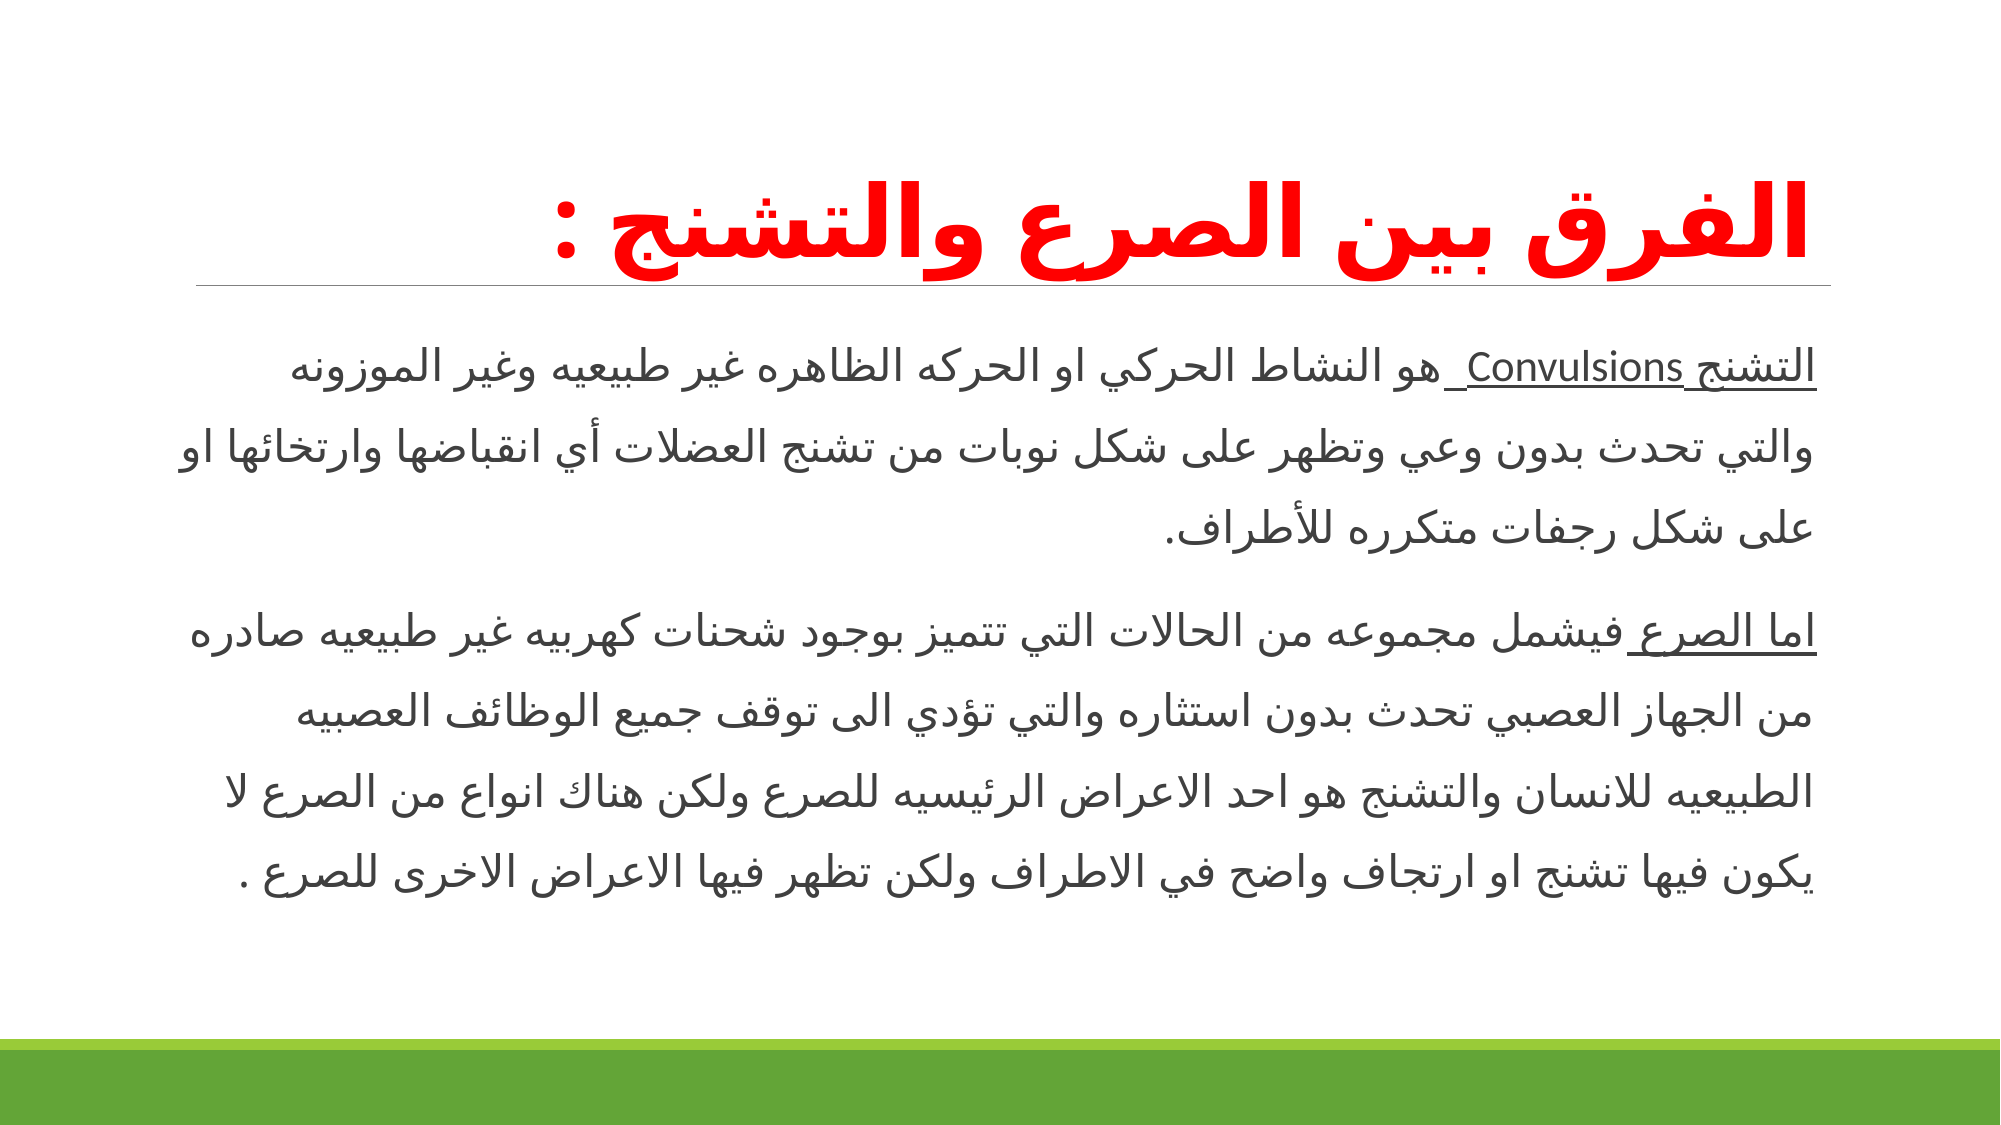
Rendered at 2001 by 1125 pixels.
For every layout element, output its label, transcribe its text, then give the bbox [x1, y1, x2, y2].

title الفرق بين الصرع والتشنج : [180, 47, 1830, 285]
list التشنج Convulsions هو النشاط الحركي او الحركه الظاهره غير طبيعيه وغير الموزونه والتي تحدث بدون وعي وتظهر على شكل نوبات من تشنج العضلات أي انقباضها وارتخائها او على شكل رجفات متكرره للأطراف. اما الصرع فيشمل مجموعه من الحالات التي تتميز بوجود شحنات كهربيه غير طبيعيه صادره من الجهاز العصبي تحدث بدون استثاره والتي تؤدي الى توقف جميع الوظائف العصبيه الطبيعيه للانسان والتشنج هو احد الاعراض الرئيسيه للصرع ولكن هناك انواع من الصرع لا يكون فيها تشنج او ارتجاف واضح في الاطراف ولكن تظهر فيها الاعراض الاخرى للصرع . [180, 302, 1830, 963]
